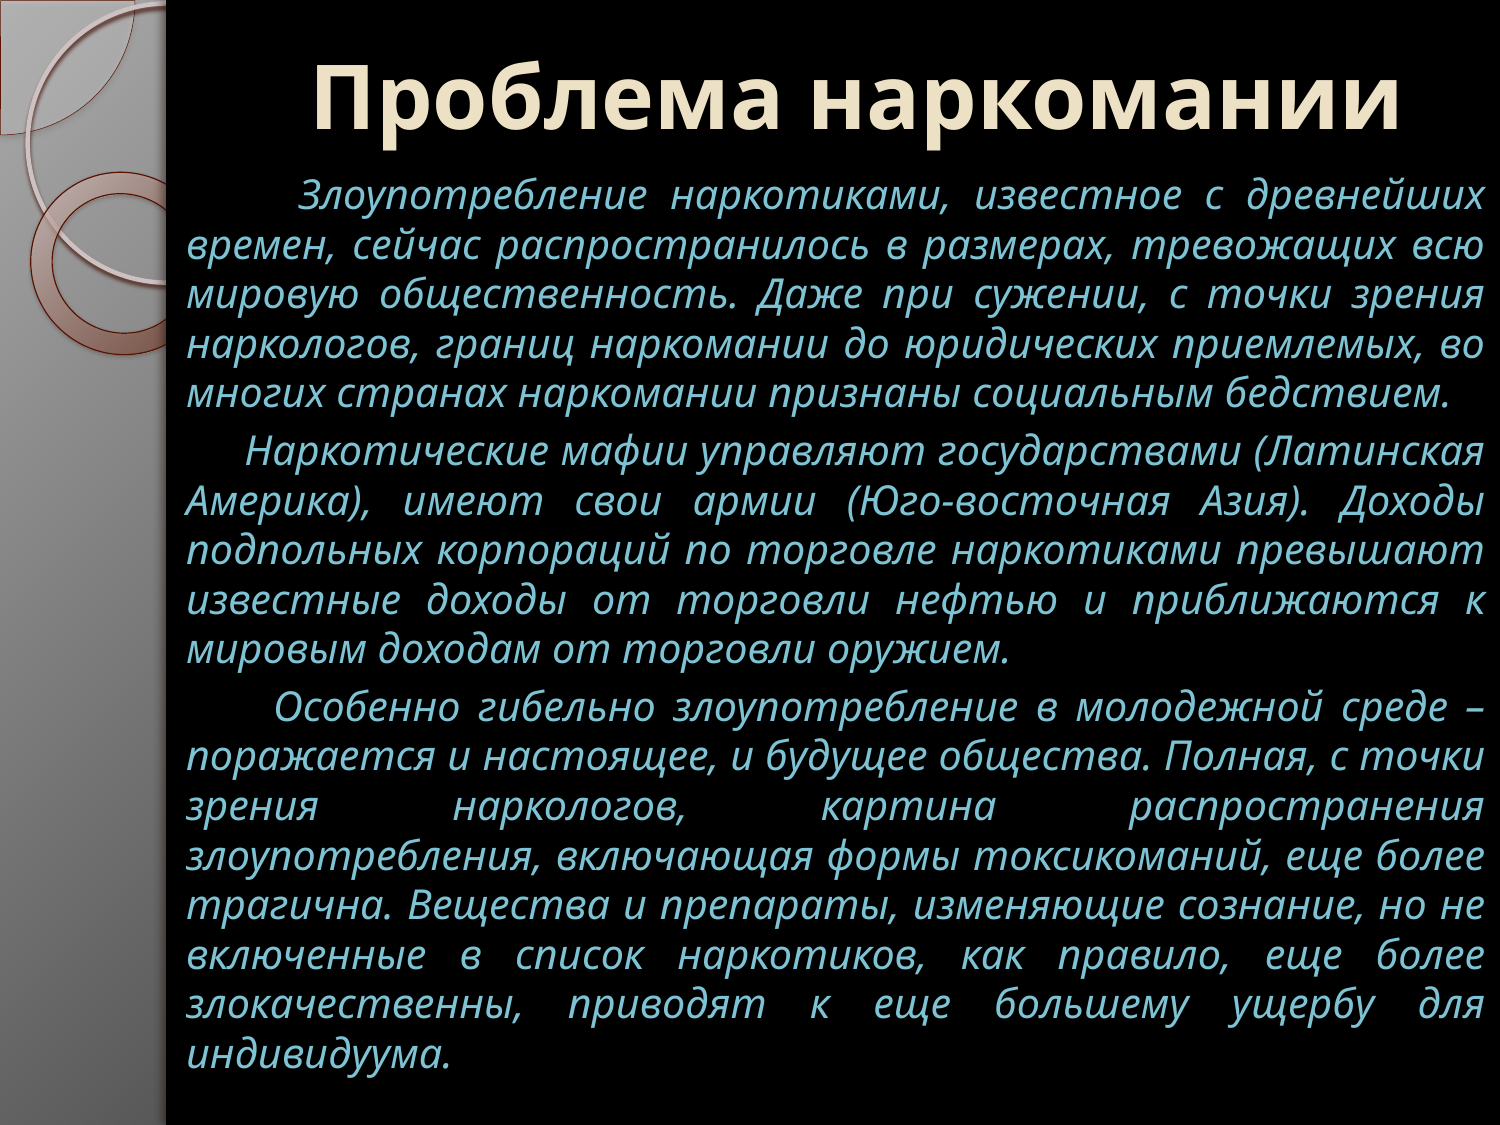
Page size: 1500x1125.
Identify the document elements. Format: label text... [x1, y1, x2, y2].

list Злоупотребление наркотиками, известное с древнейших времен, сейчас распространилось в размерах, тревожащих всю мировую общественность. Даже при сужении, с точки зрения наркологов, границ наркомании до юридических приемлемых, во многих странах наркомании признаны социальным бедствием. Наркотические мафии управляют государствами (Латинская Америка), имеют свои армии (Юго-восточная Азия). Доходы подпольных корпораций по торговле наркотиками превышают известные доходы от торговли нефтью и приближаются к мировым доходам от торговли оружием. Особенно гибельно злоупотребление в молодежной среде – поражается и настоящее, и будущее общества. Полная, с точки зрения наркологов, картина распространения злоупотребления, включающая формы токсикоманий, еще более трагична. Вещества и препараты, изменяющие сознание, но не включенные в список наркотиков, как правило, еще более злокачественны, приводят к еще большему ущербу для индивидуума. [159, 160, 1500, 1125]
title Проблема наркомании [242, 0, 1473, 160]
